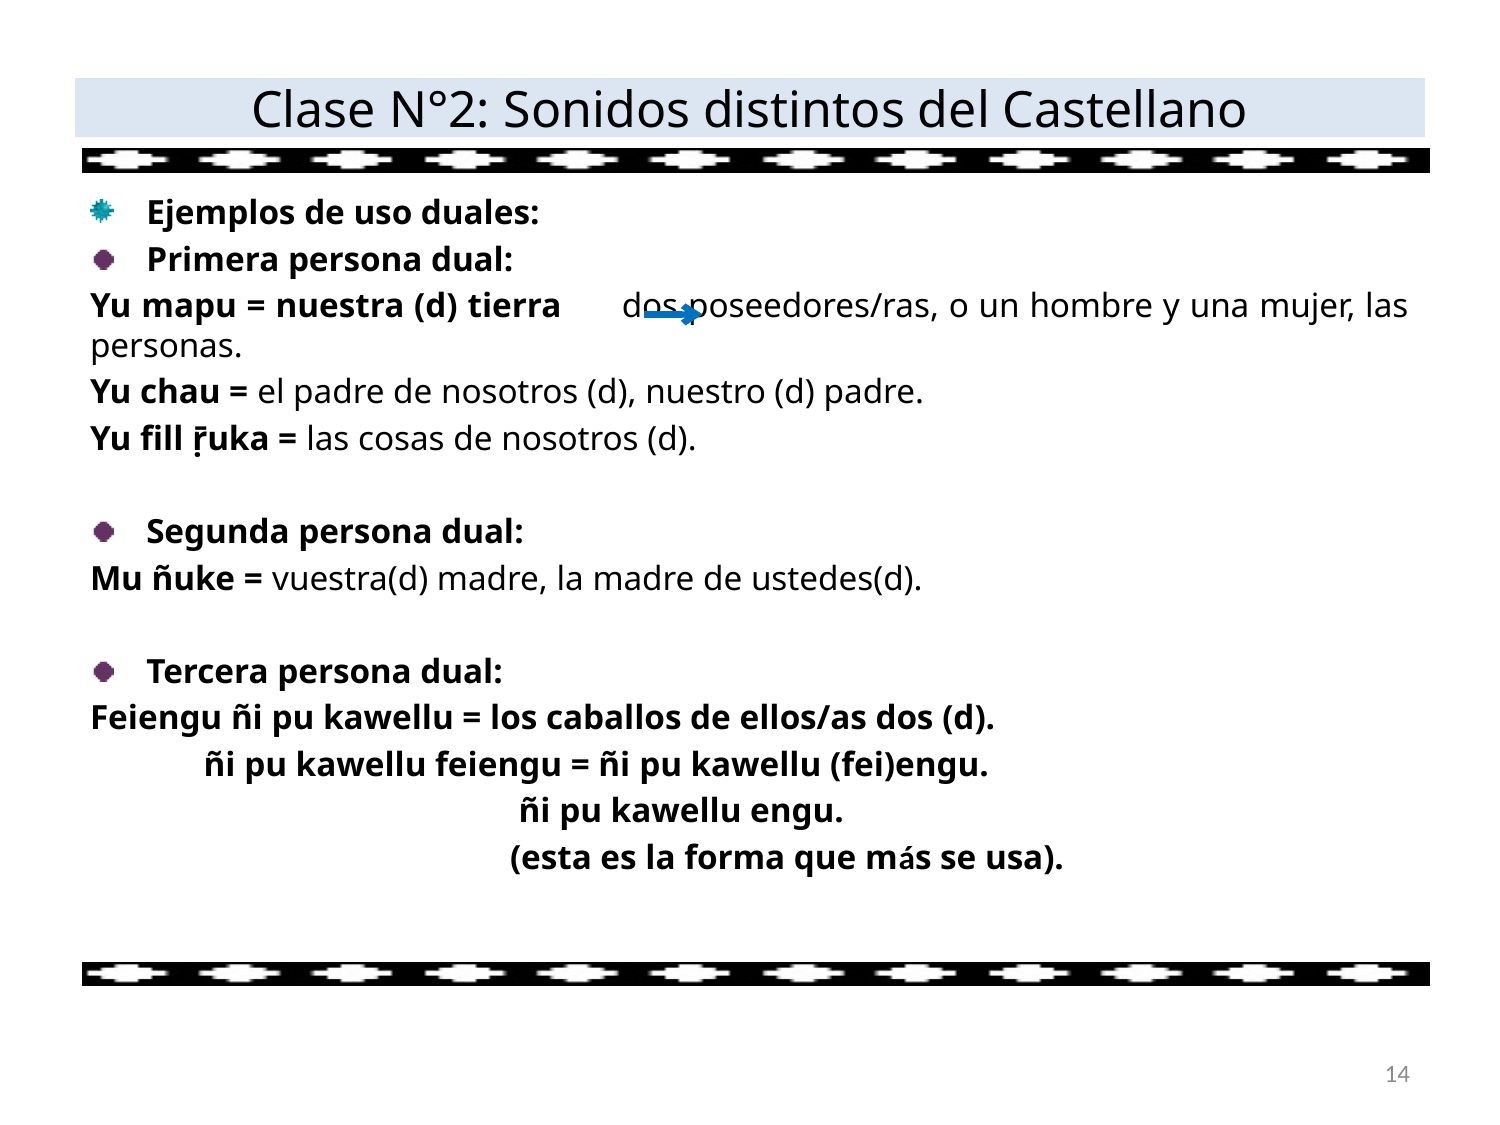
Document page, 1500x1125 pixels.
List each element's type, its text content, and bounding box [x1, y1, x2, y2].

slide_number 14 [1074, 1042, 1425, 1103]
picture [90, 518, 114, 542]
picture [90, 658, 114, 682]
picture [82, 962, 1430, 986]
picture [82, 148, 1430, 173]
list Ejemplos de uso duales: Primera persona dual: Yu mapu = nuestra (d) tierra dos poseedores/ras, o un hombre y una mujer, las personas. Yu chau = el padre de nosotros (d), nuestro (d) padre. Yu fill ṝuka = las cosas de nosotros (d). Segunda persona dual: Mu ñuke = vuestra(d) madre, la madre de ustedes(d). Tercera persona dual: Feiengu ñi pu kawellu = los caballos de ellos/as dos (d). ñi pu kawellu feiengu = ñi pu kawellu (fei)engu. ñi pu kawellu engu. (esta es la forma que más se usa). [75, 137, 1425, 1005]
picture [90, 199, 114, 223]
title Clase N°2: Sonidos distintos del Castellano [75, 78, 1425, 137]
picture [90, 246, 114, 270]
